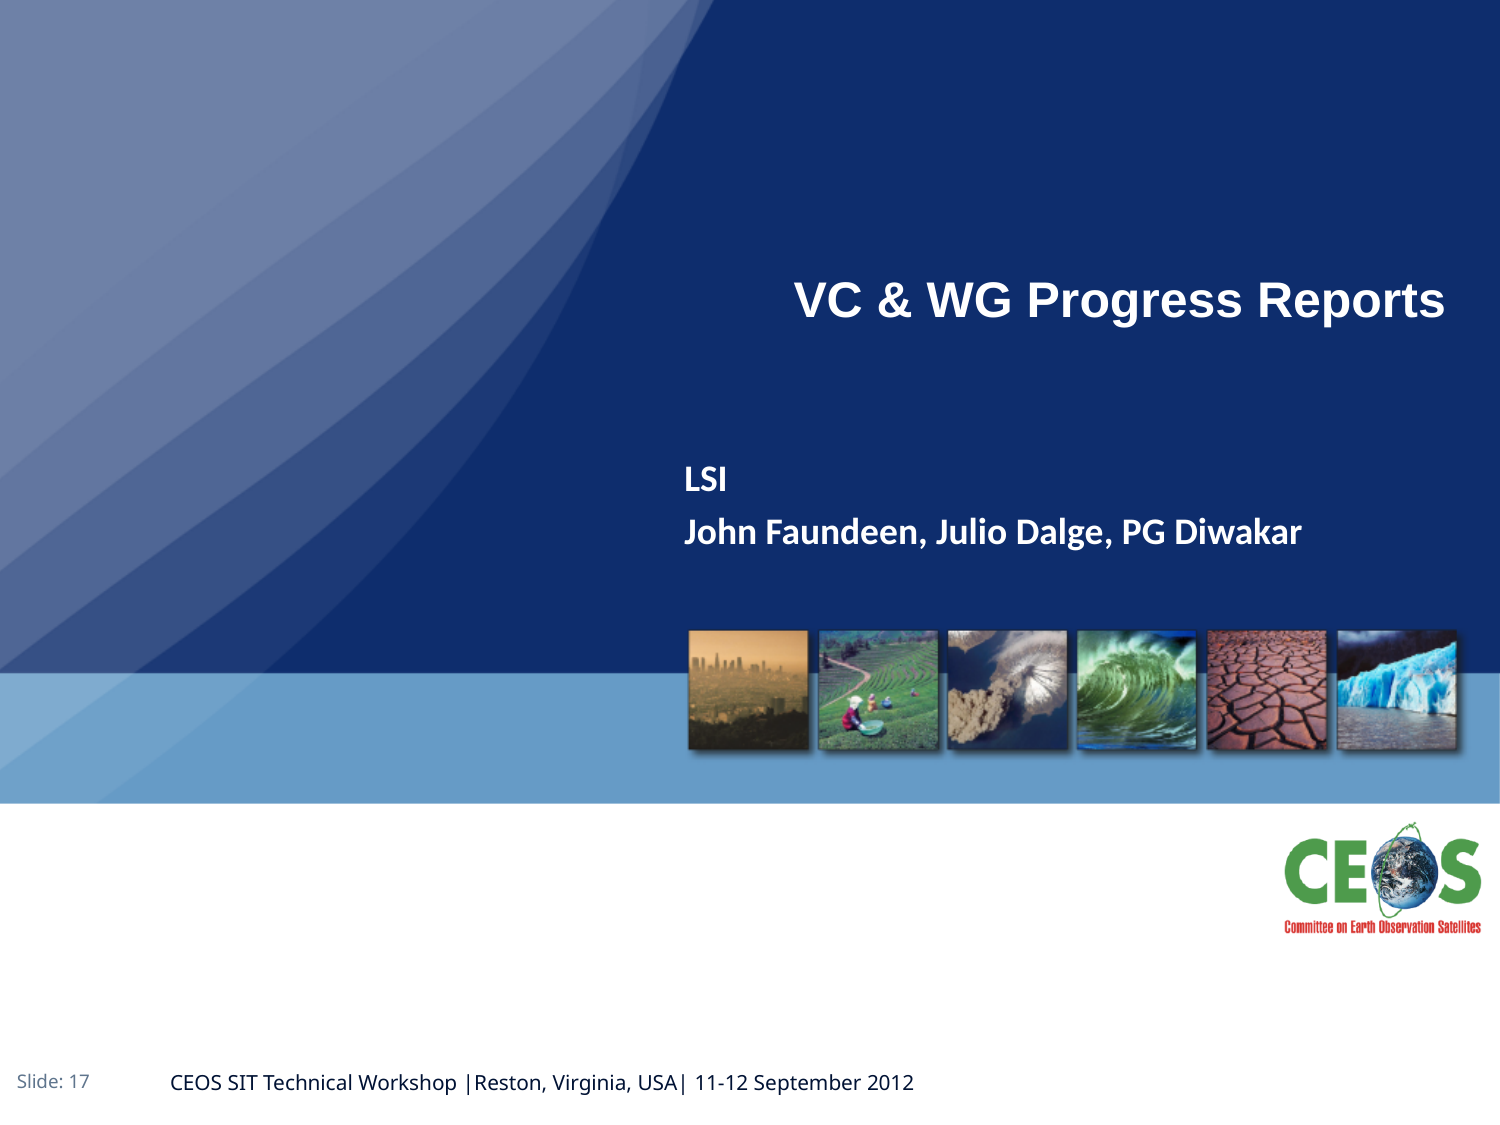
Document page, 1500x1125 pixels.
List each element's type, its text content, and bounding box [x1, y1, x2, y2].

title VC & WG Progress Reports [671, 27, 1462, 336]
subtitle LSI John Faundeen, Julio Dalge, PG Diwakar [669, 446, 1462, 627]
picture [0, 0, 1500, 1125]
